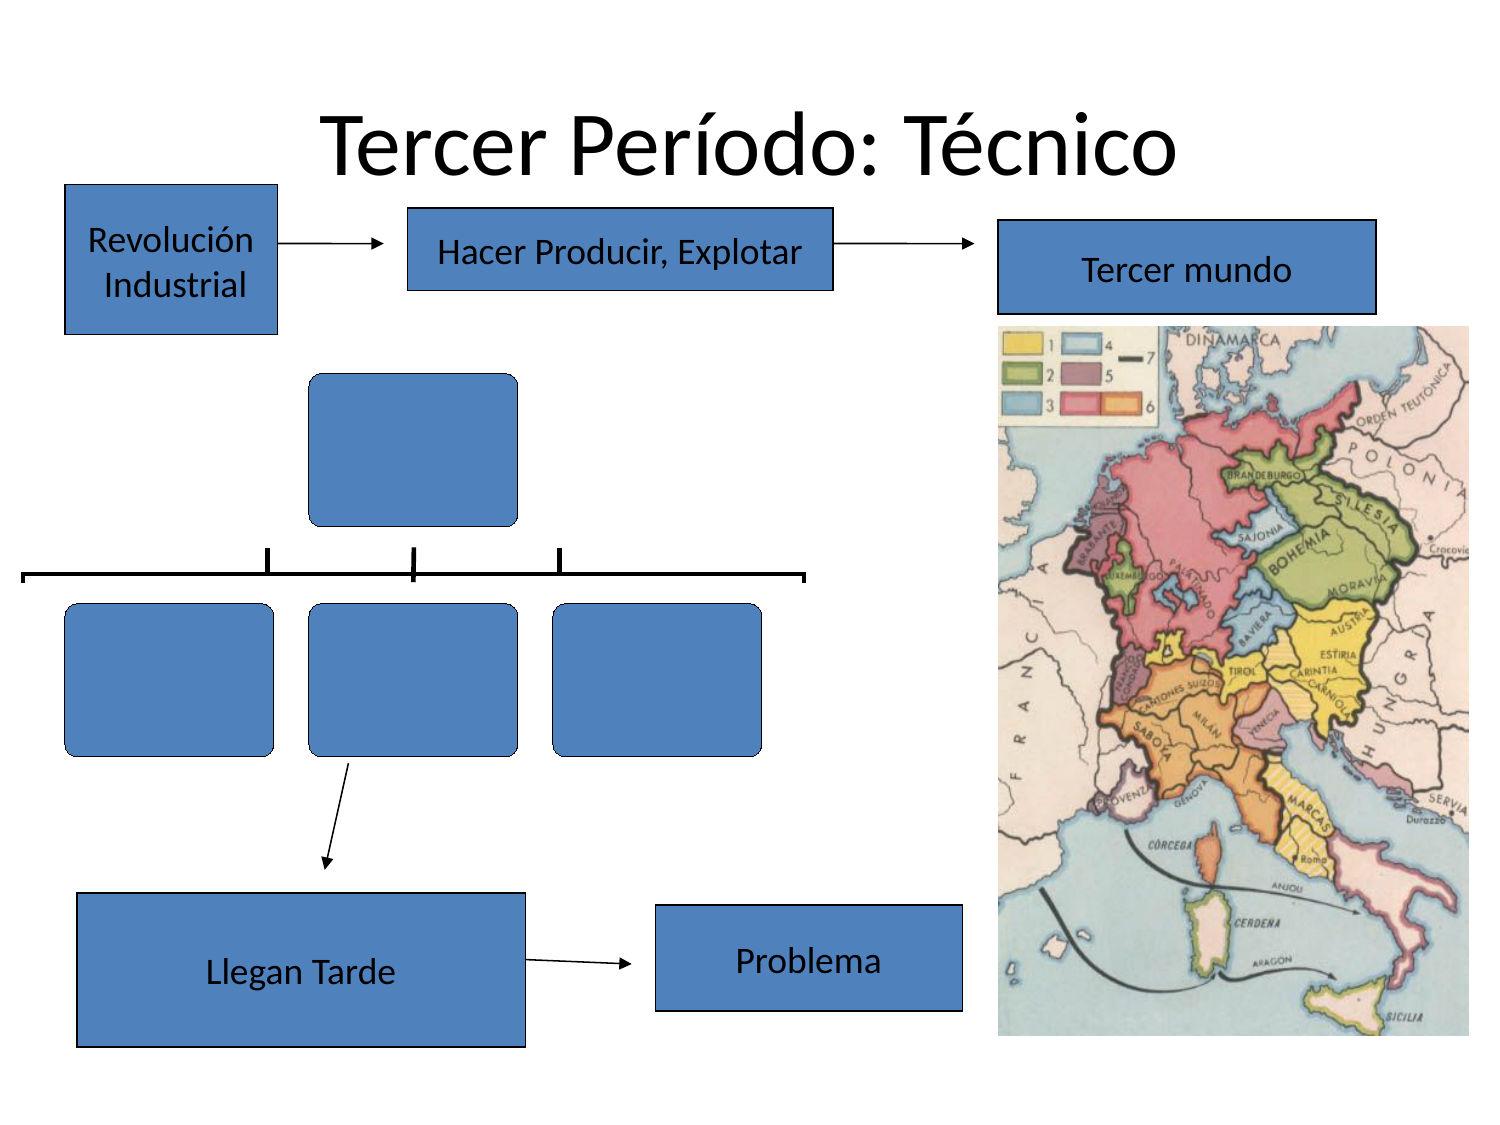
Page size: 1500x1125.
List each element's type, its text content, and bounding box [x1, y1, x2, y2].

text_box [321, 766, 348, 870]
text_box [832, 237, 975, 250]
text_box Hacer Producir, Explotar [407, 207, 833, 291]
text_box [525, 957, 632, 970]
title Tercer Período: Técnico [75, 45, 1425, 233]
picture [997, 326, 1469, 1036]
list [64, 373, 763, 572]
text_box Tercer mundo [998, 219, 1376, 315]
text_box Problema [655, 904, 963, 1012]
text_box [277, 237, 384, 250]
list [64, 576, 763, 757]
text_box Revolución Industrial [64, 184, 278, 335]
text_box Llegan Tarde [76, 893, 526, 1047]
